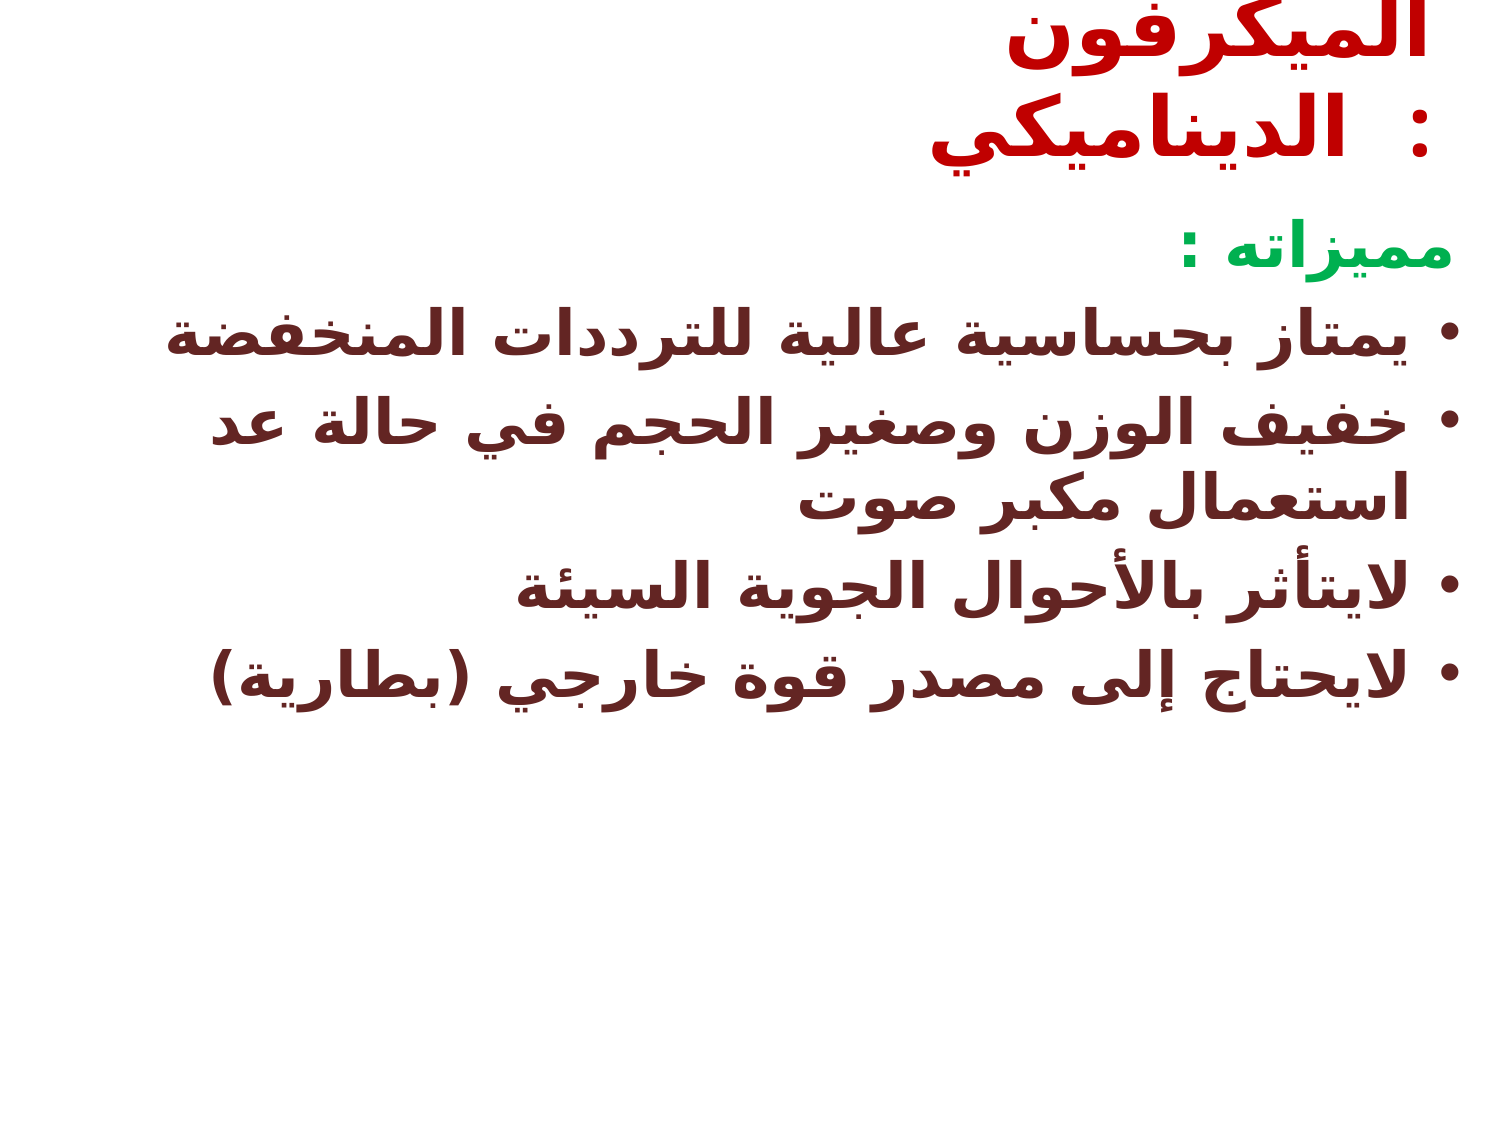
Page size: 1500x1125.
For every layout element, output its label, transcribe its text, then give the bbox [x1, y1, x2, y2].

text_box الميكرفون الديناميكي : [584, 71, 1447, 185]
list مميزاته : يمتاز بحساسية عالية للترددات المنخفضة خفيف الوزن وصغير الحجم في حالة عد استعمال مكبر صوت لايتأثر بالأحوال الجوية السيئة لايحتاج إلى مصدر قوة خارجي (بطارية) [112, 196, 1471, 775]
